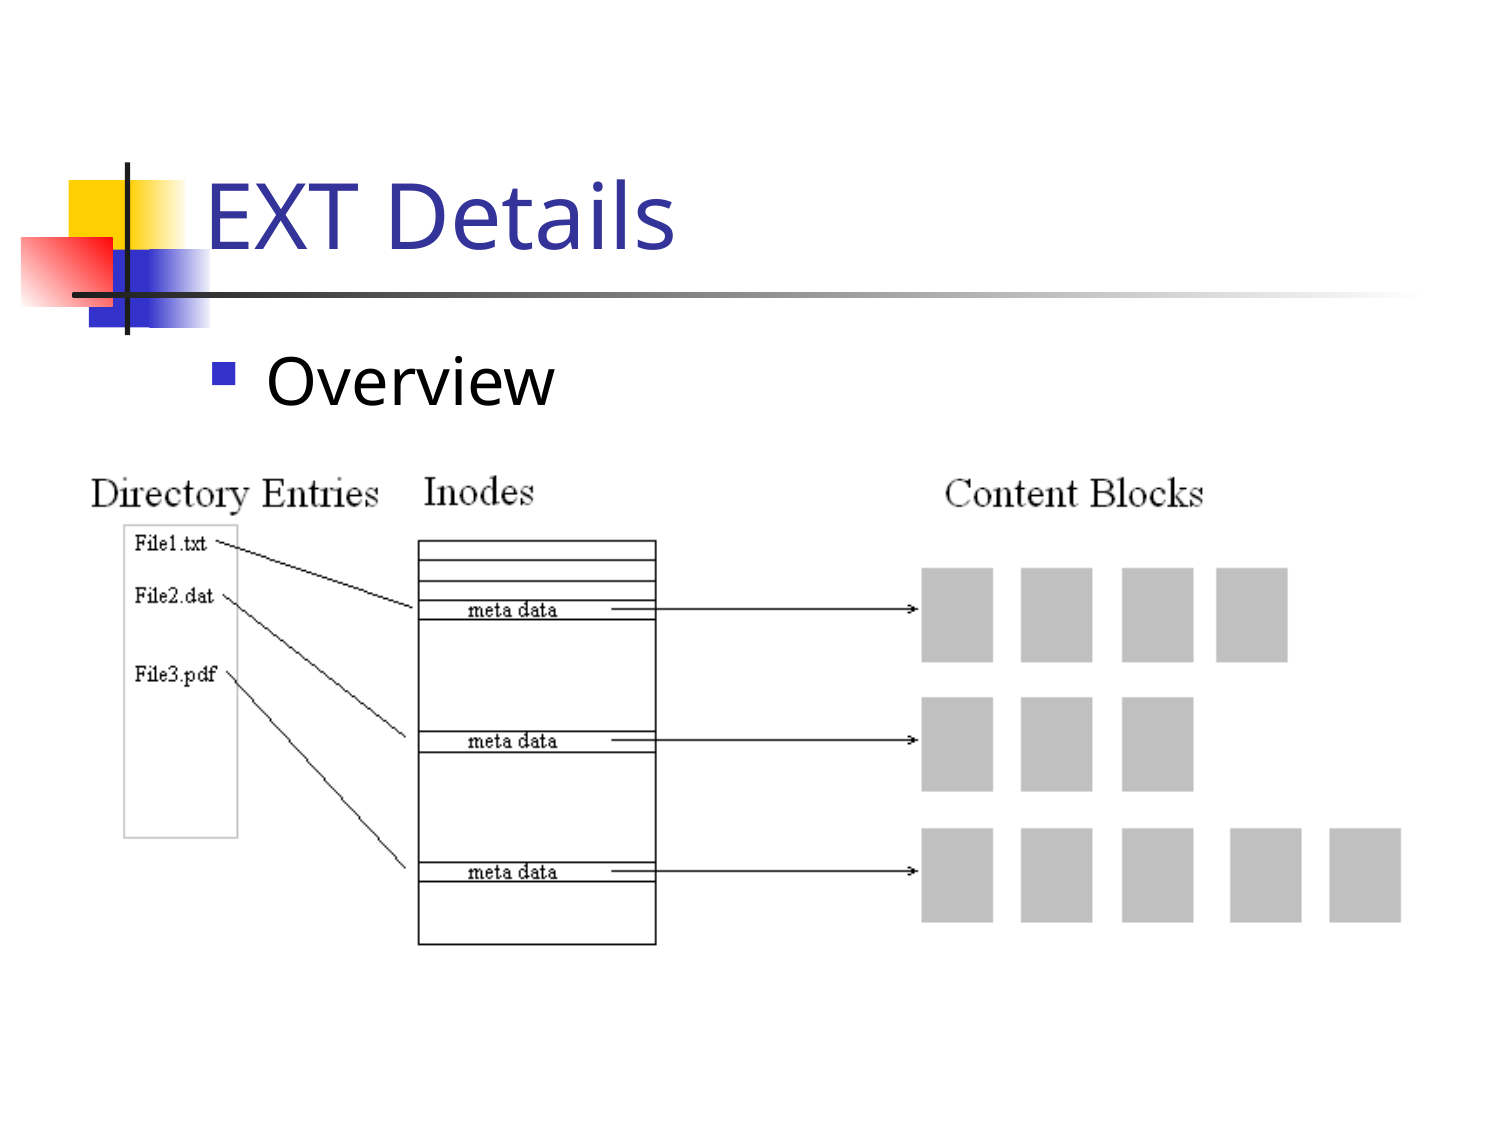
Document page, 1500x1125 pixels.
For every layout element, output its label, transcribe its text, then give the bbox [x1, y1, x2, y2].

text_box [87, 474, 1424, 1040]
title EXT Details [188, 34, 1468, 276]
list Overview [193, 330, 1470, 1007]
